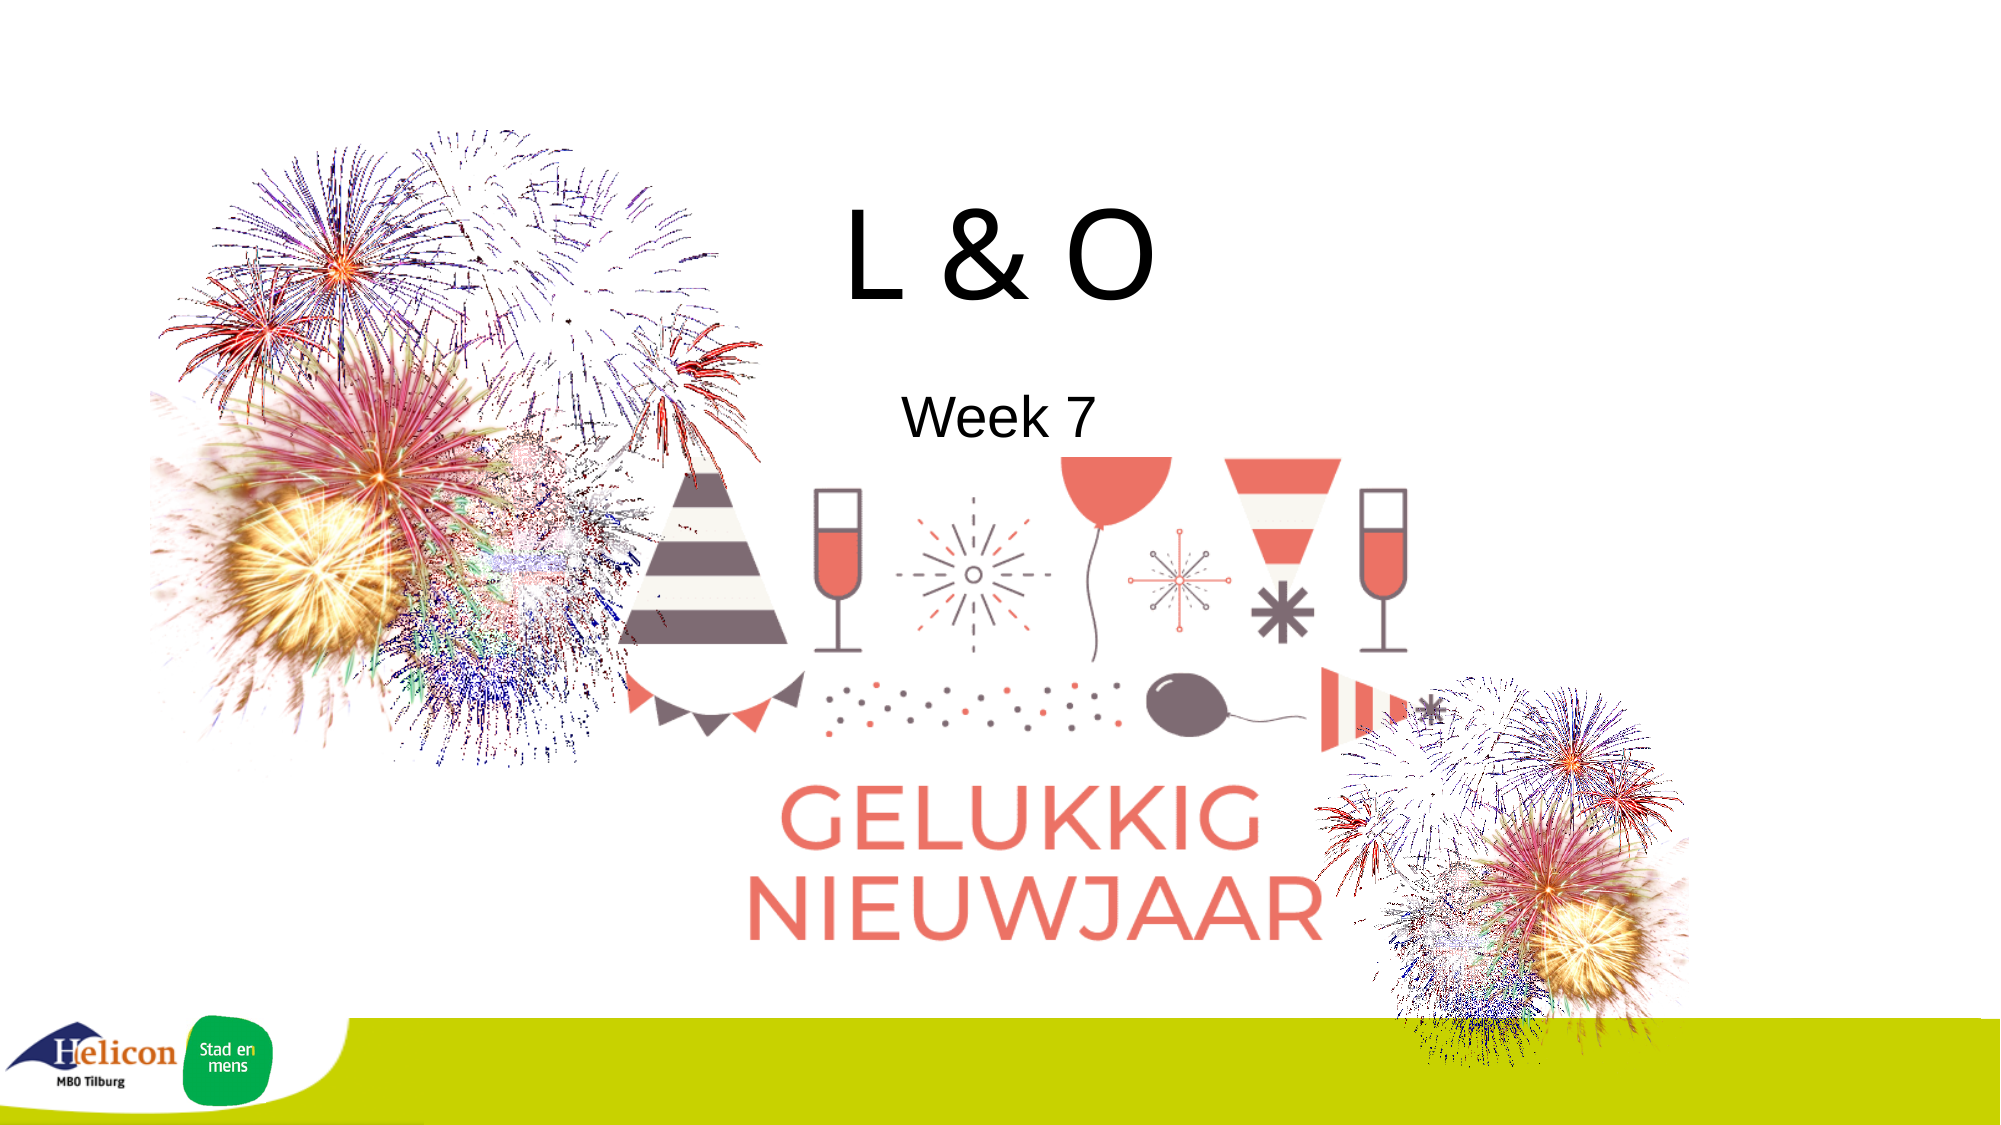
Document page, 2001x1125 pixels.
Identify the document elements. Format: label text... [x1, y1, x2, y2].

picture [150, 130, 1689, 1078]
picture [0, 1013, 424, 1125]
title L & O [782, 172, 1751, 334]
text_box Week 7 [782, 371, 1602, 456]
